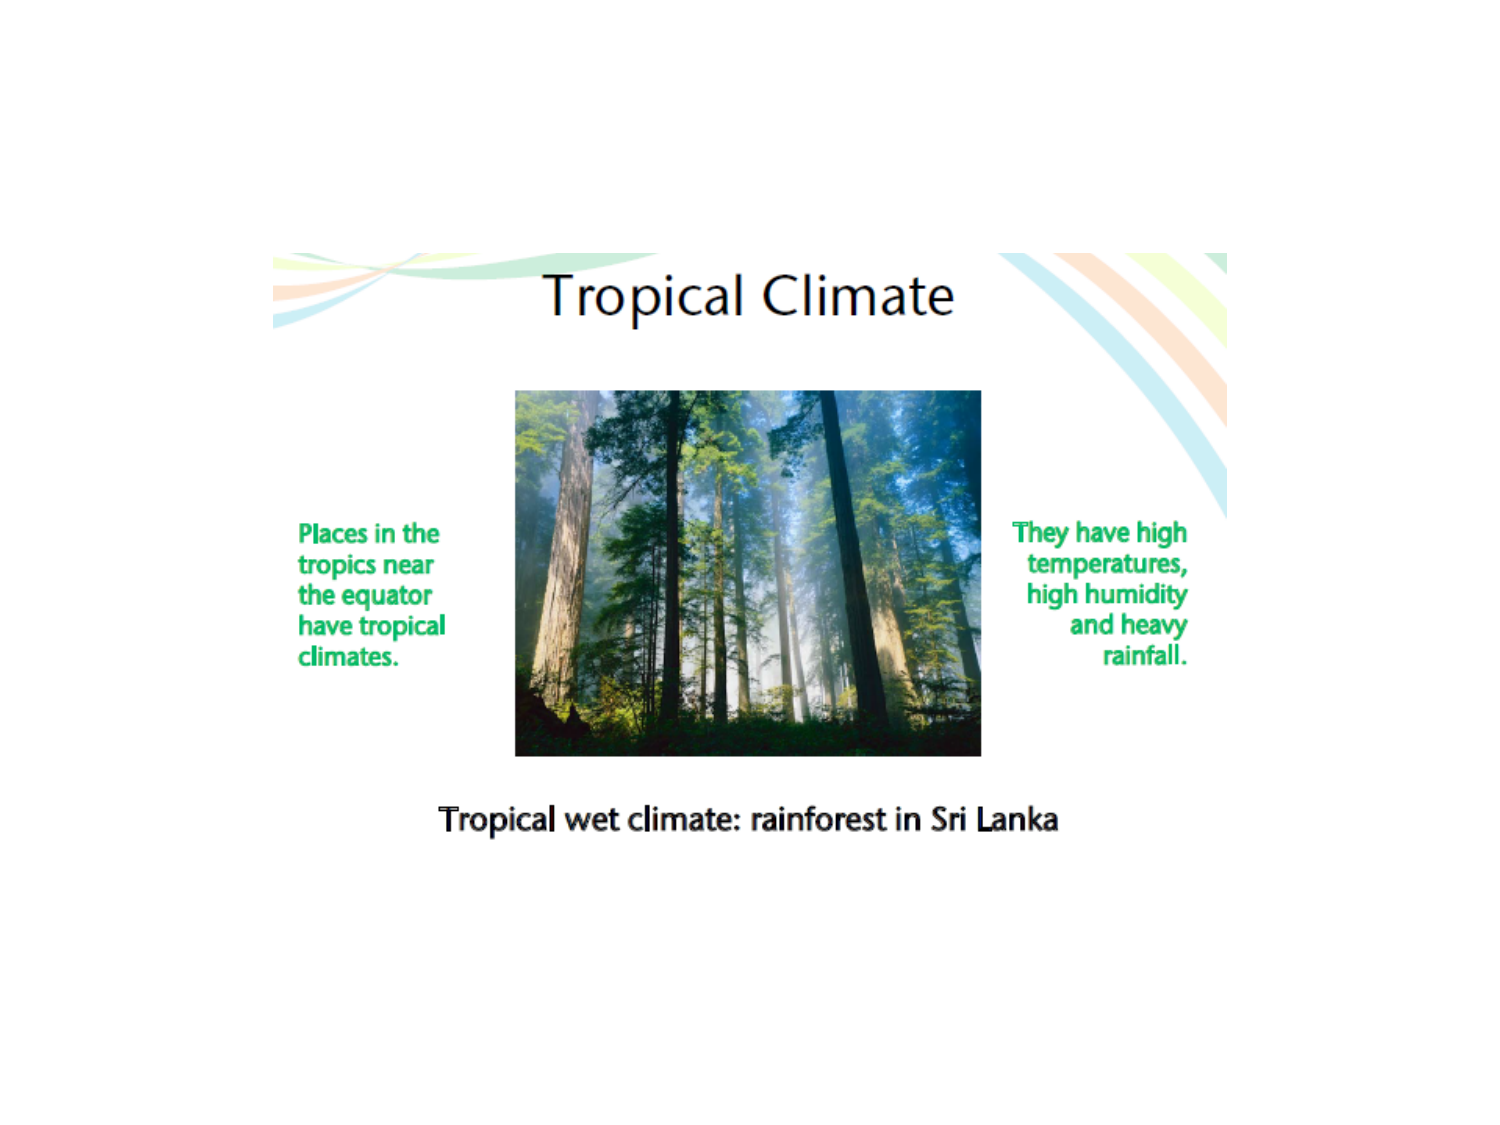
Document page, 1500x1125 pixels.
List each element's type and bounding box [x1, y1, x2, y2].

picture [273, 253, 1227, 872]
